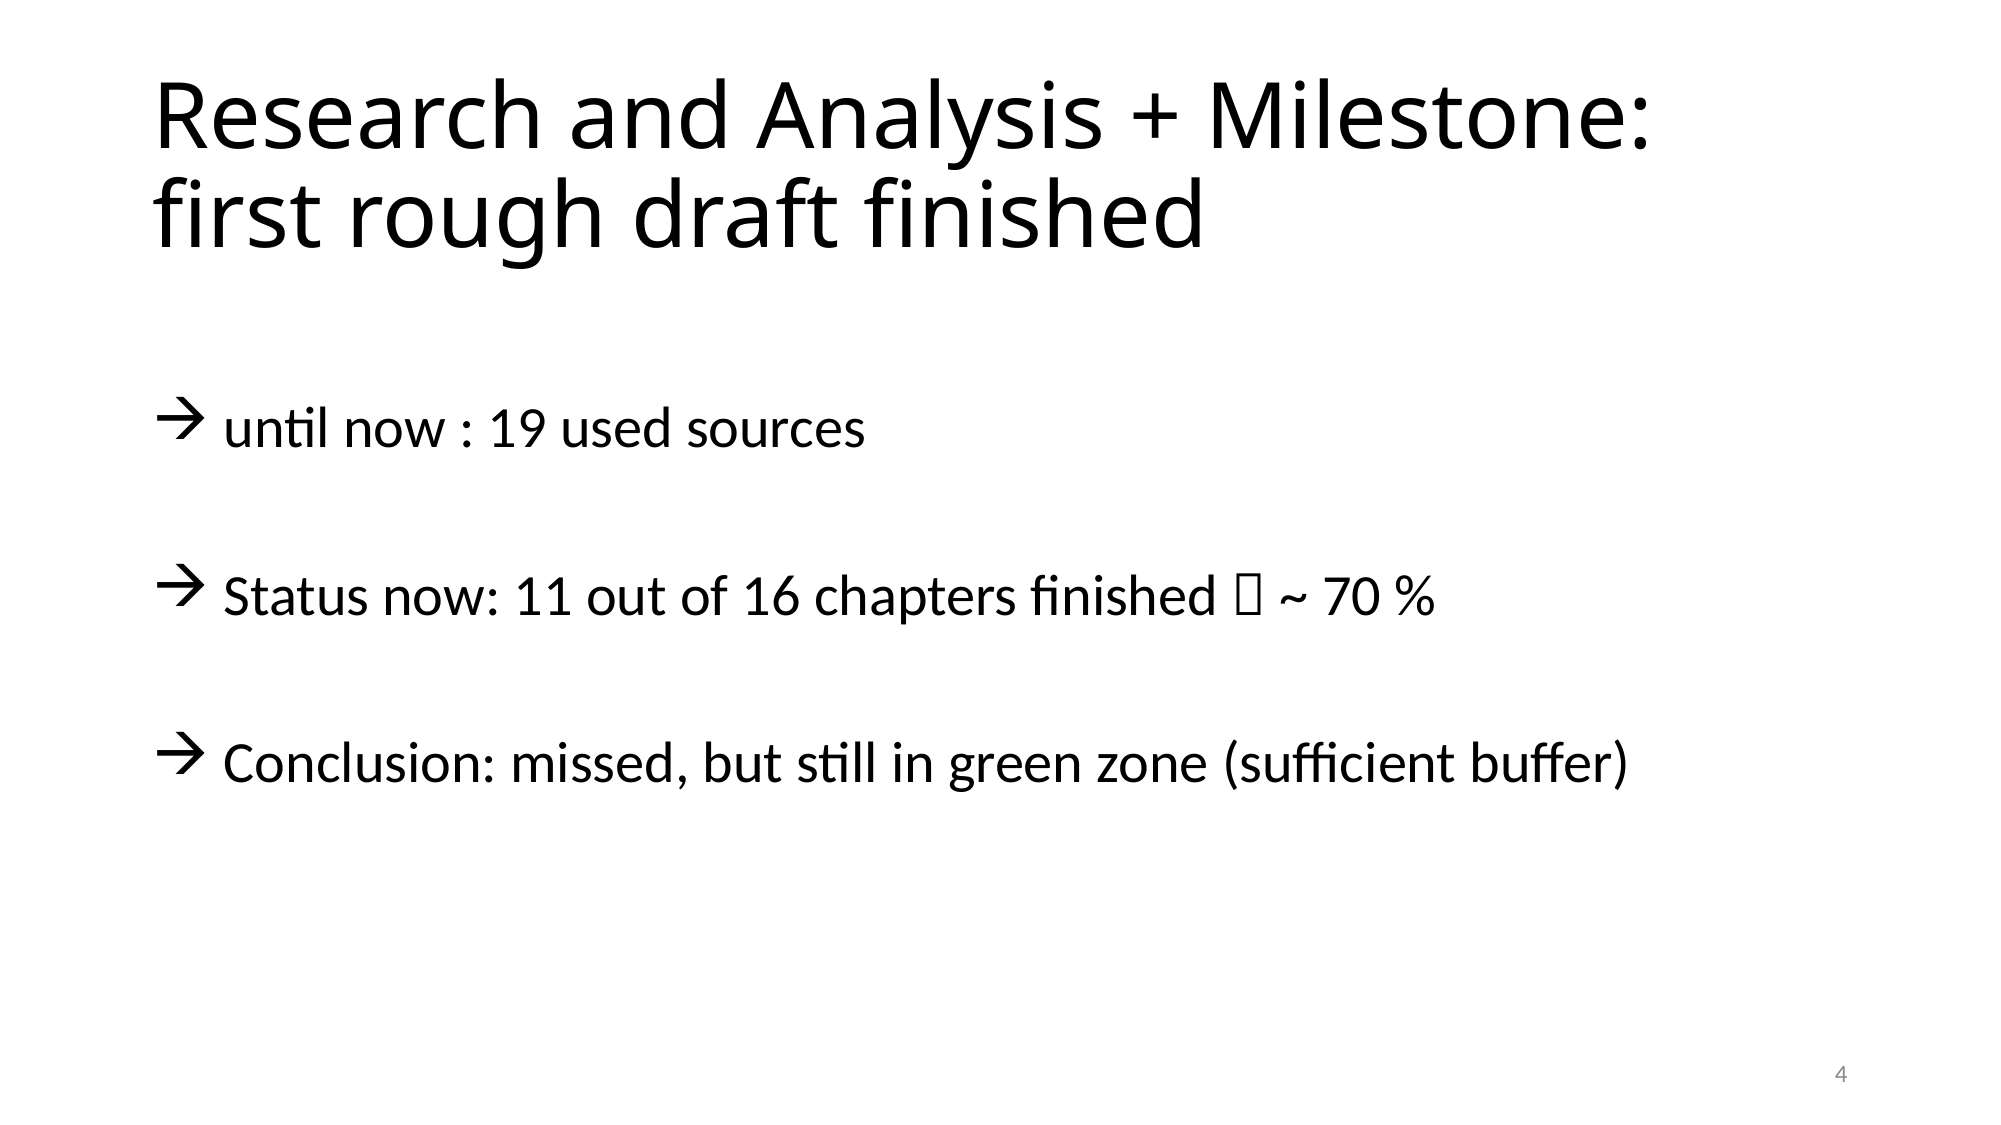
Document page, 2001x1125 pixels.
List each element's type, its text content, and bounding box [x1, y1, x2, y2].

slide_number 4 [1412, 1042, 1863, 1103]
list until now : 19 used sources Status now: 11 out of 16 chapters finished  ~ 70 % Conclusion: missed, but still in green zone (sufficient buffer) [137, 299, 1863, 1014]
title Research and Analysis + Milestone: first rough draft finished [137, 59, 1863, 278]
